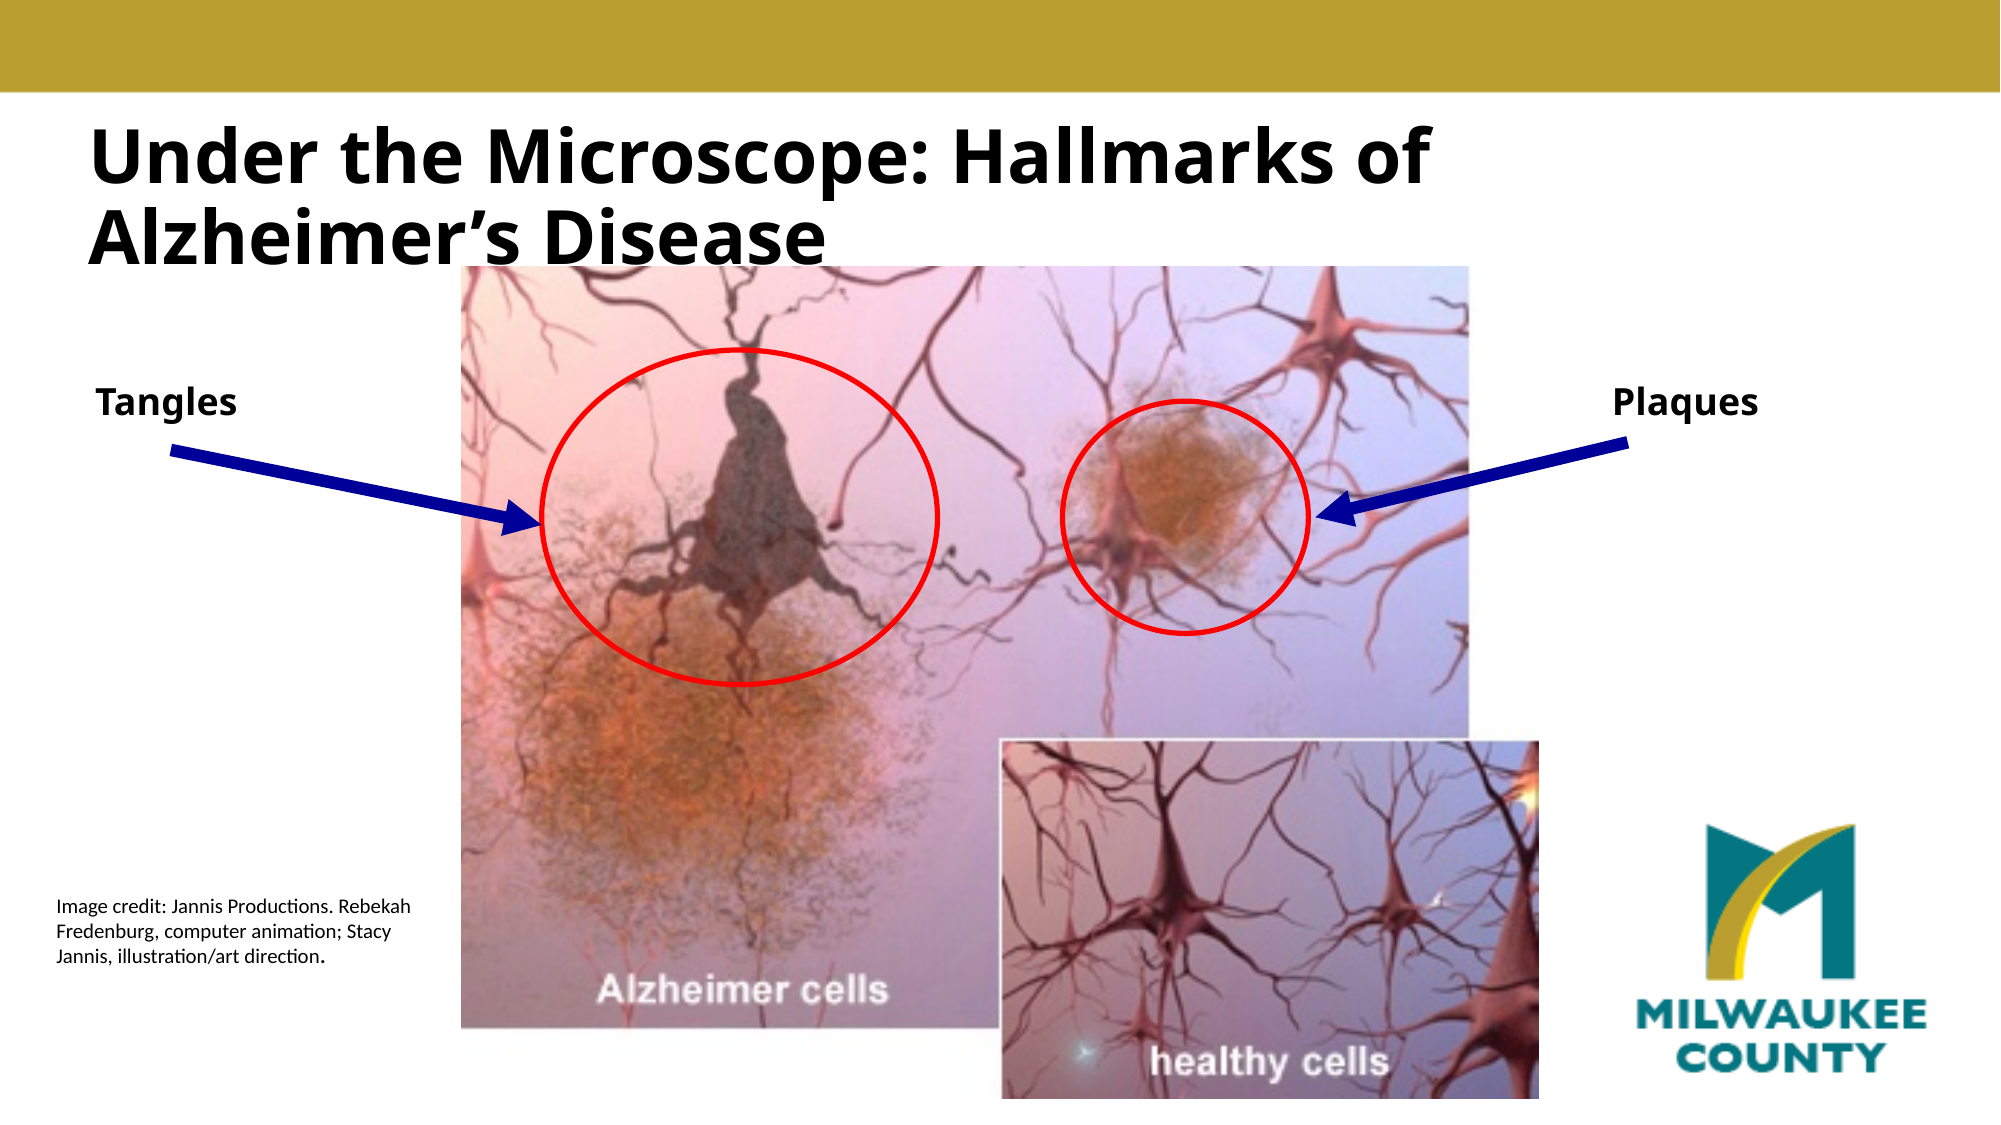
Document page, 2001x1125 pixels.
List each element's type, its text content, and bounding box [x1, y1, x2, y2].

text_box Tangles [80, 370, 337, 431]
text_box Plaques [1597, 370, 1920, 431]
text_box Image credit: Jannis Productions. Rebekah Fredenburg, computer animation; Stacy Jannis, illustration/art direction. [41, 885, 460, 976]
title Under the Microscope: Hallmarks of Alzheimer’s Disease [80, 121, 1863, 278]
picture [0, 0, 2000, 1125]
